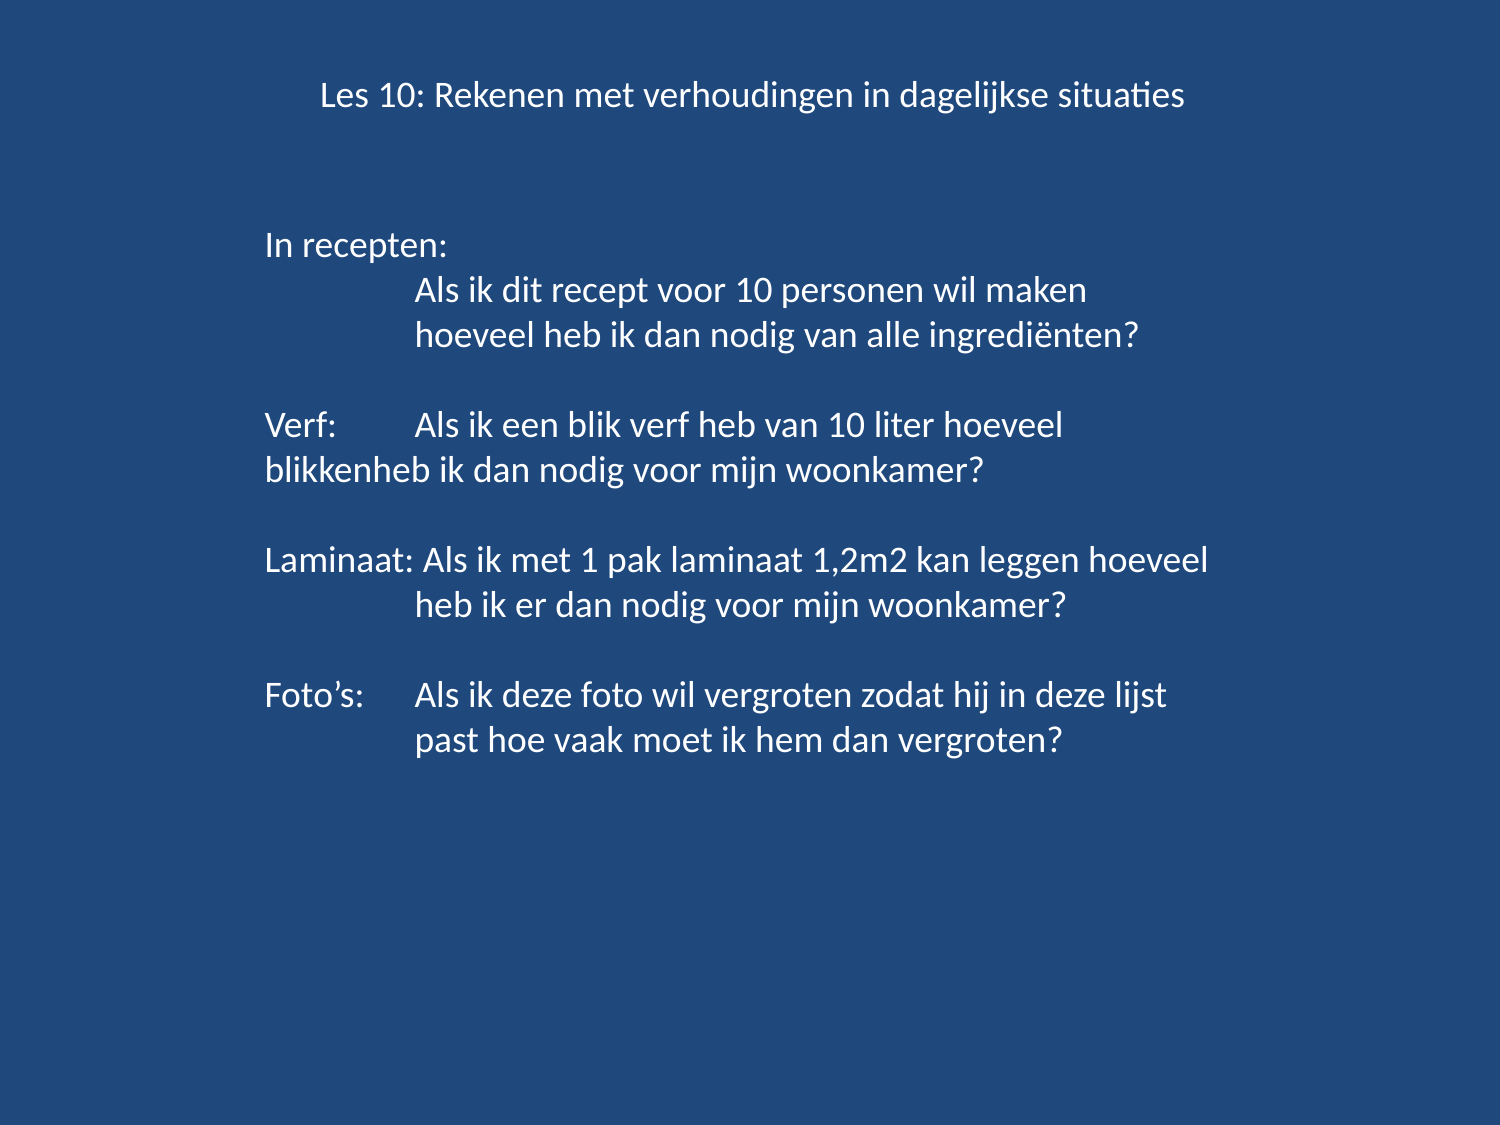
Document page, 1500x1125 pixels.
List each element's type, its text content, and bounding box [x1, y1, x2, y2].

text_box Les 10: Rekenen met verhoudingen in dagelijkse situaties [305, 62, 1201, 168]
text_box In recepten: Als ik dit recept voor 10 personen wil maken hoeveel heb ik dan nodig van alle ingrediënten? Verf: Als ik een blik verf heb van 10 liter hoeveel blikkenheb ik dan nodig voor mijn woonkamer? Laminaat: Als ik met 1 pak laminaat 1,2m2 kan leggen hoeveel heb ik er dan nodig voor mijn woonkamer? Foto’s: Als ik deze foto wil vergroten zodat hij in deze lijst past hoe vaak moet ik hem dan vergroten? [249, 212, 1288, 813]
